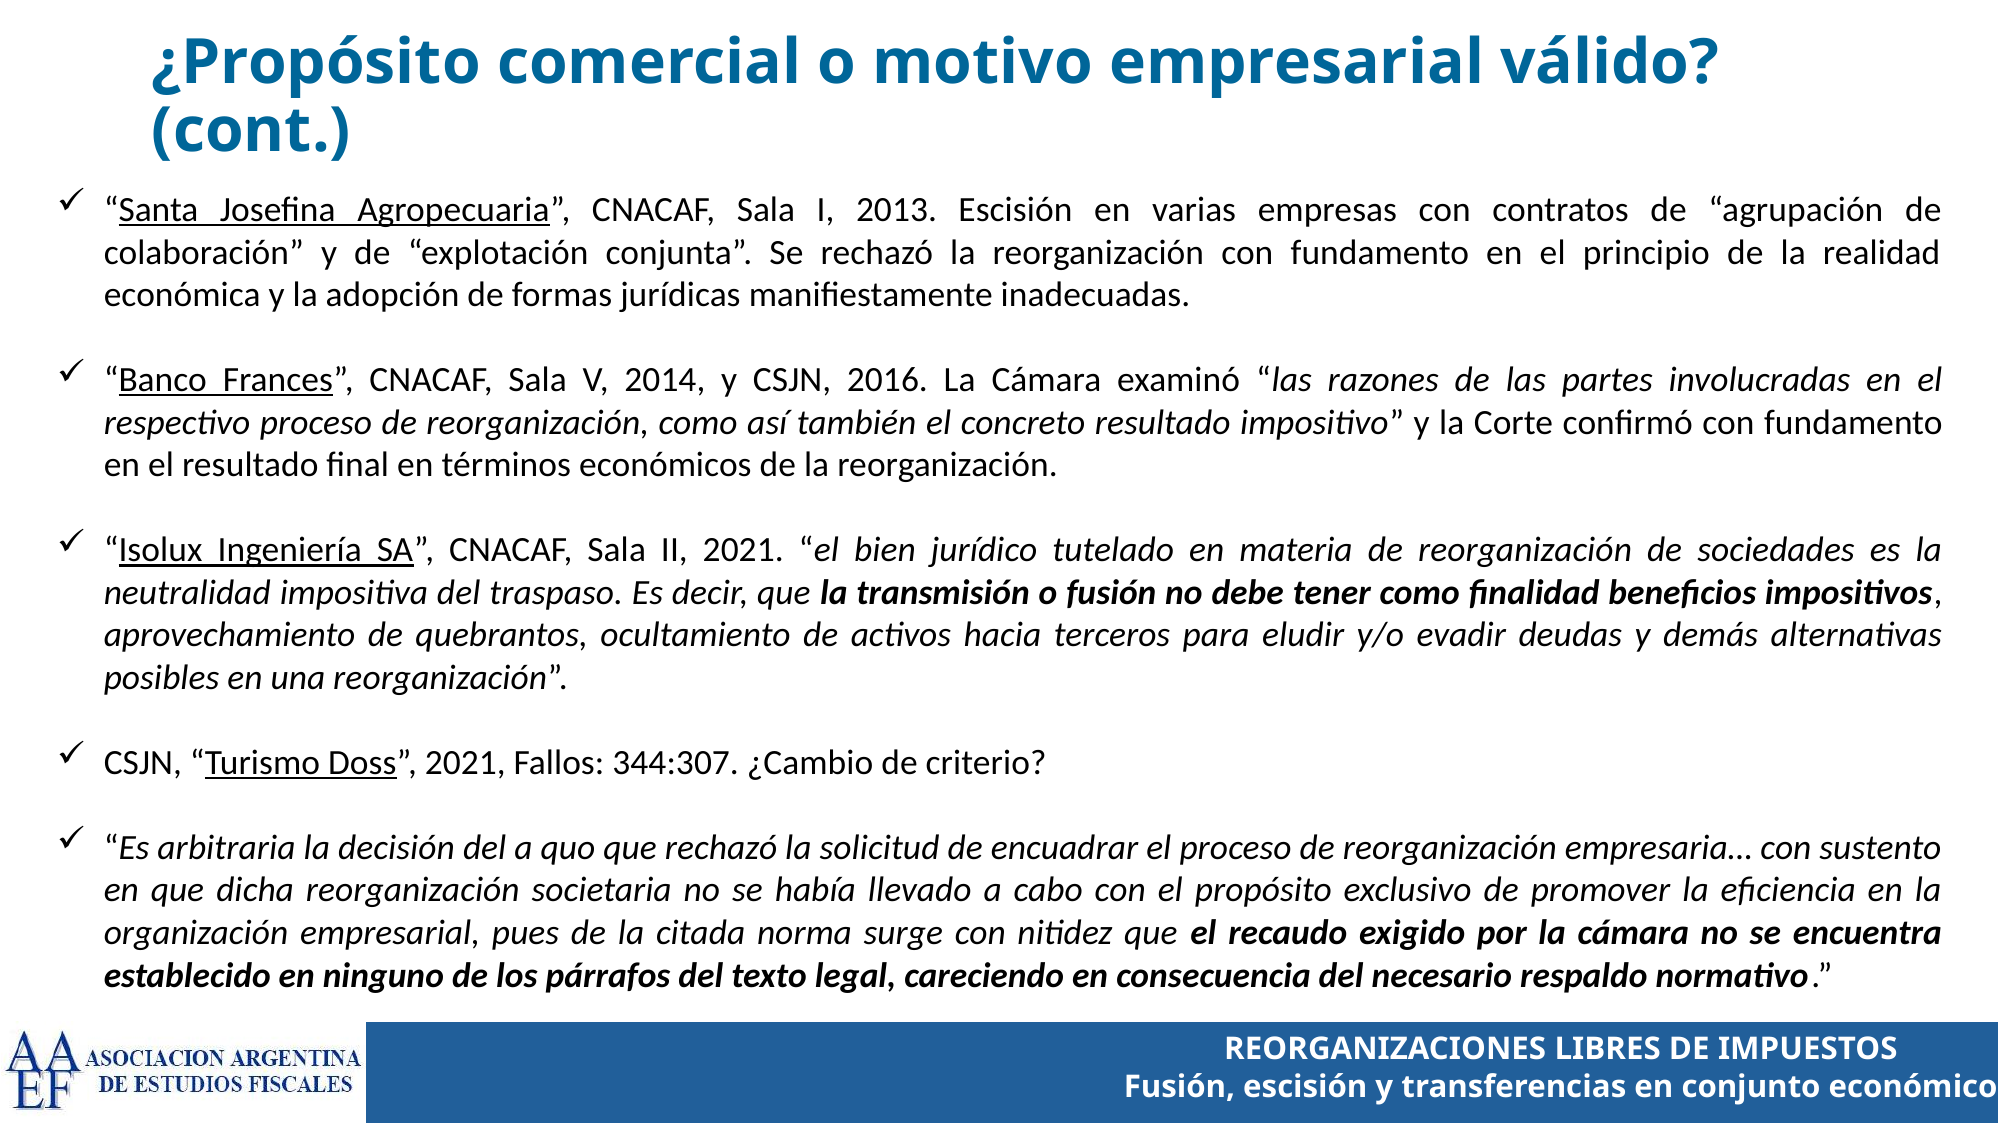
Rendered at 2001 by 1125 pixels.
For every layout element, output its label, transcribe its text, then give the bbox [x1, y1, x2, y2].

text_box REORGANIZACIONES LIBRES DE IMPUESTOS Fusión, escisión y transferencias en conjunto económico [1067, 1021, 2000, 1112]
title ¿Propósito comercial o motivo empresarial válido? (cont.) [136, 12, 1890, 173]
picture [1, 1020, 367, 1124]
text_box [0, 1018, 2000, 1125]
subtitle “Santa Josefina Agropecuaria”, CNACAF, Sala I, 2013. Escisión en varias empresas con contratos de “agrupación de colaboración” y de “explotación conjunta”. Se rechazó la reorganización con fundamento en el principio de la realidad económica y la adopción de formas jurídicas manifiestamente inadecuadas. “Banco Frances”, CNACAF, Sala V, 2014, y CSJN, 2016. La Cámara examinó “las razones de las partes involucradas en el respectivo proceso de reorganización, como así también el concreto resultado impositivo” y la Corte confirmó con fundamento en el resultado final en términos económicos de la reorganización. “Isolux Ingeniería SA”, CNACAF, Sala II, 2021. “el bien jurídico tutelado en materia de reorganización de sociedades es la neutralidad impositiva del traspaso. Es decir, que la transmisión o fusión no debe tener como finalidad beneficios impositivos, aprovechamiento de quebrantos, ocultamiento de activos hacia terceros para eludir y/o evadir deudas y demás alternativas posibles en una reorganización”. CSJN, “Turismo Doss”, 2021, Fallos: 344:307. ¿Cambio de criterio? “Es arbitraria la decisión del a quo que rechazó la solicitud de encuadrar el proceso de reorganización empresaria… con sustento en que dicha reorganización societaria no se había llevado a cabo con el propósito exclusivo de promover la eficiencia en la organización empresarial, pues de la citada norma surge con nitidez que el recaudo exigido por la cámara no se encuentra establecido en ninguno de los párrafos del texto legal, careciendo en consecuencia del necesario respaldo normativo.” [41, 178, 1959, 1045]
